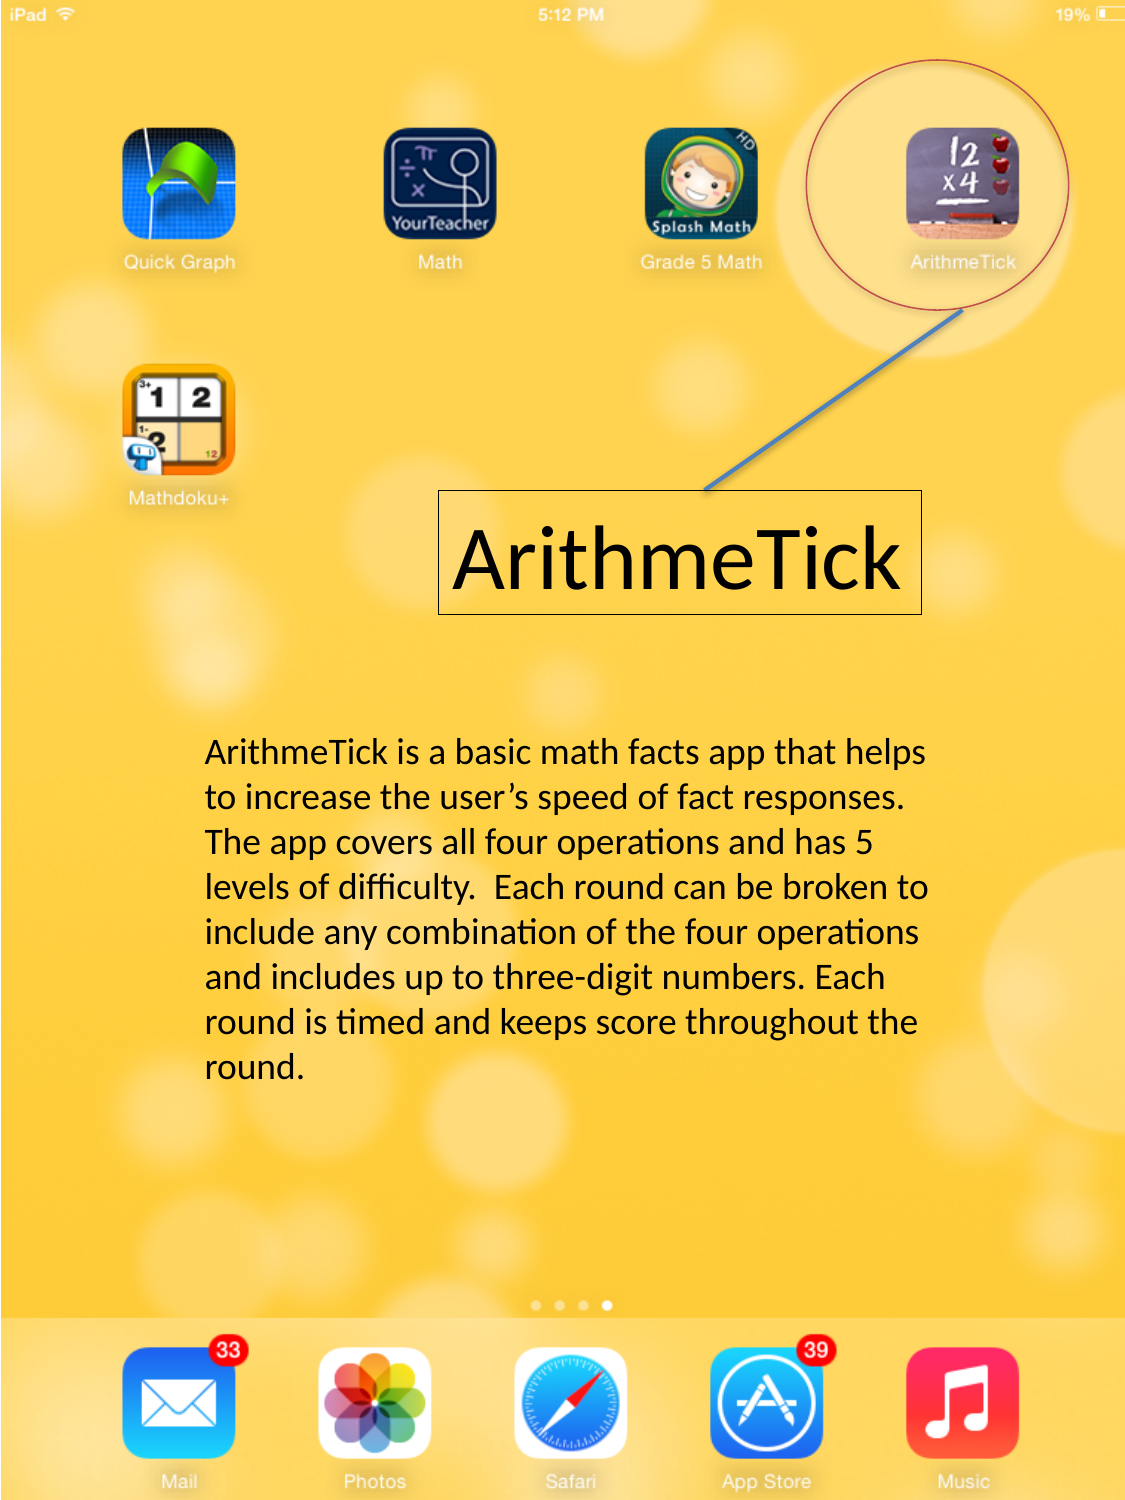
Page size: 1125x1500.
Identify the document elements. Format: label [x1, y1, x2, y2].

picture [0, 0, 1125, 1500]
text_box [704, 309, 963, 491]
